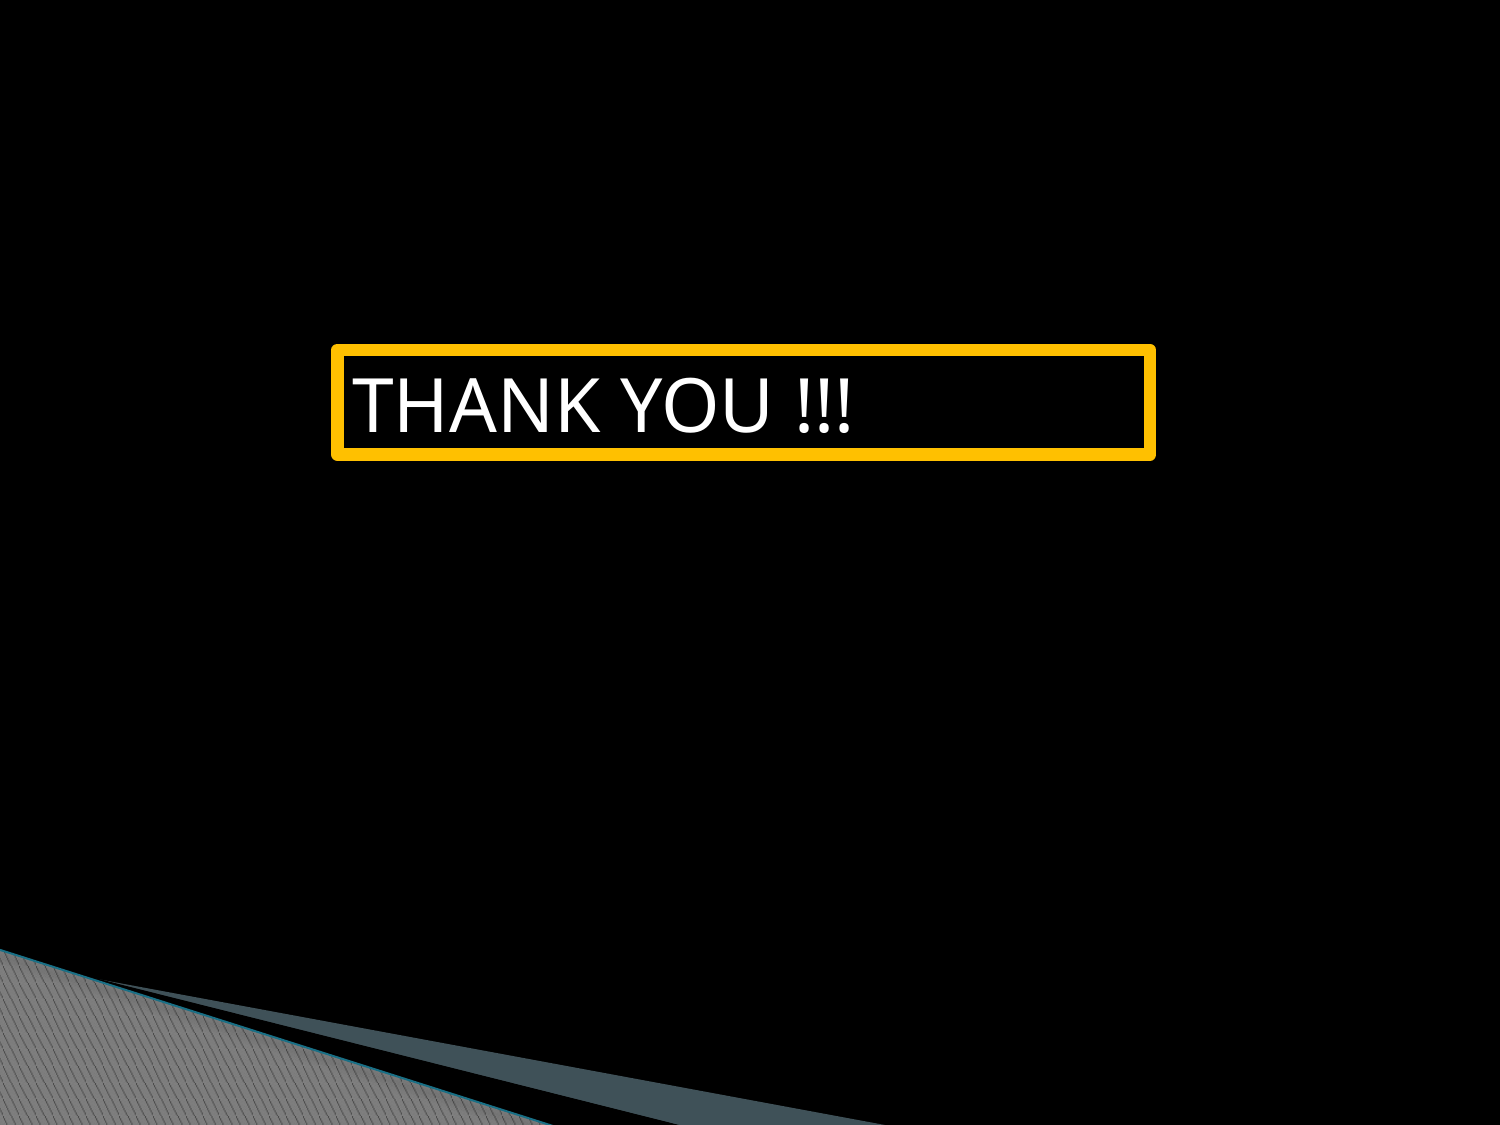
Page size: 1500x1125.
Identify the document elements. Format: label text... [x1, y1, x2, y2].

text_box THANK YOU !!! [337, 349, 1150, 455]
picture [0, 952, 543, 1125]
